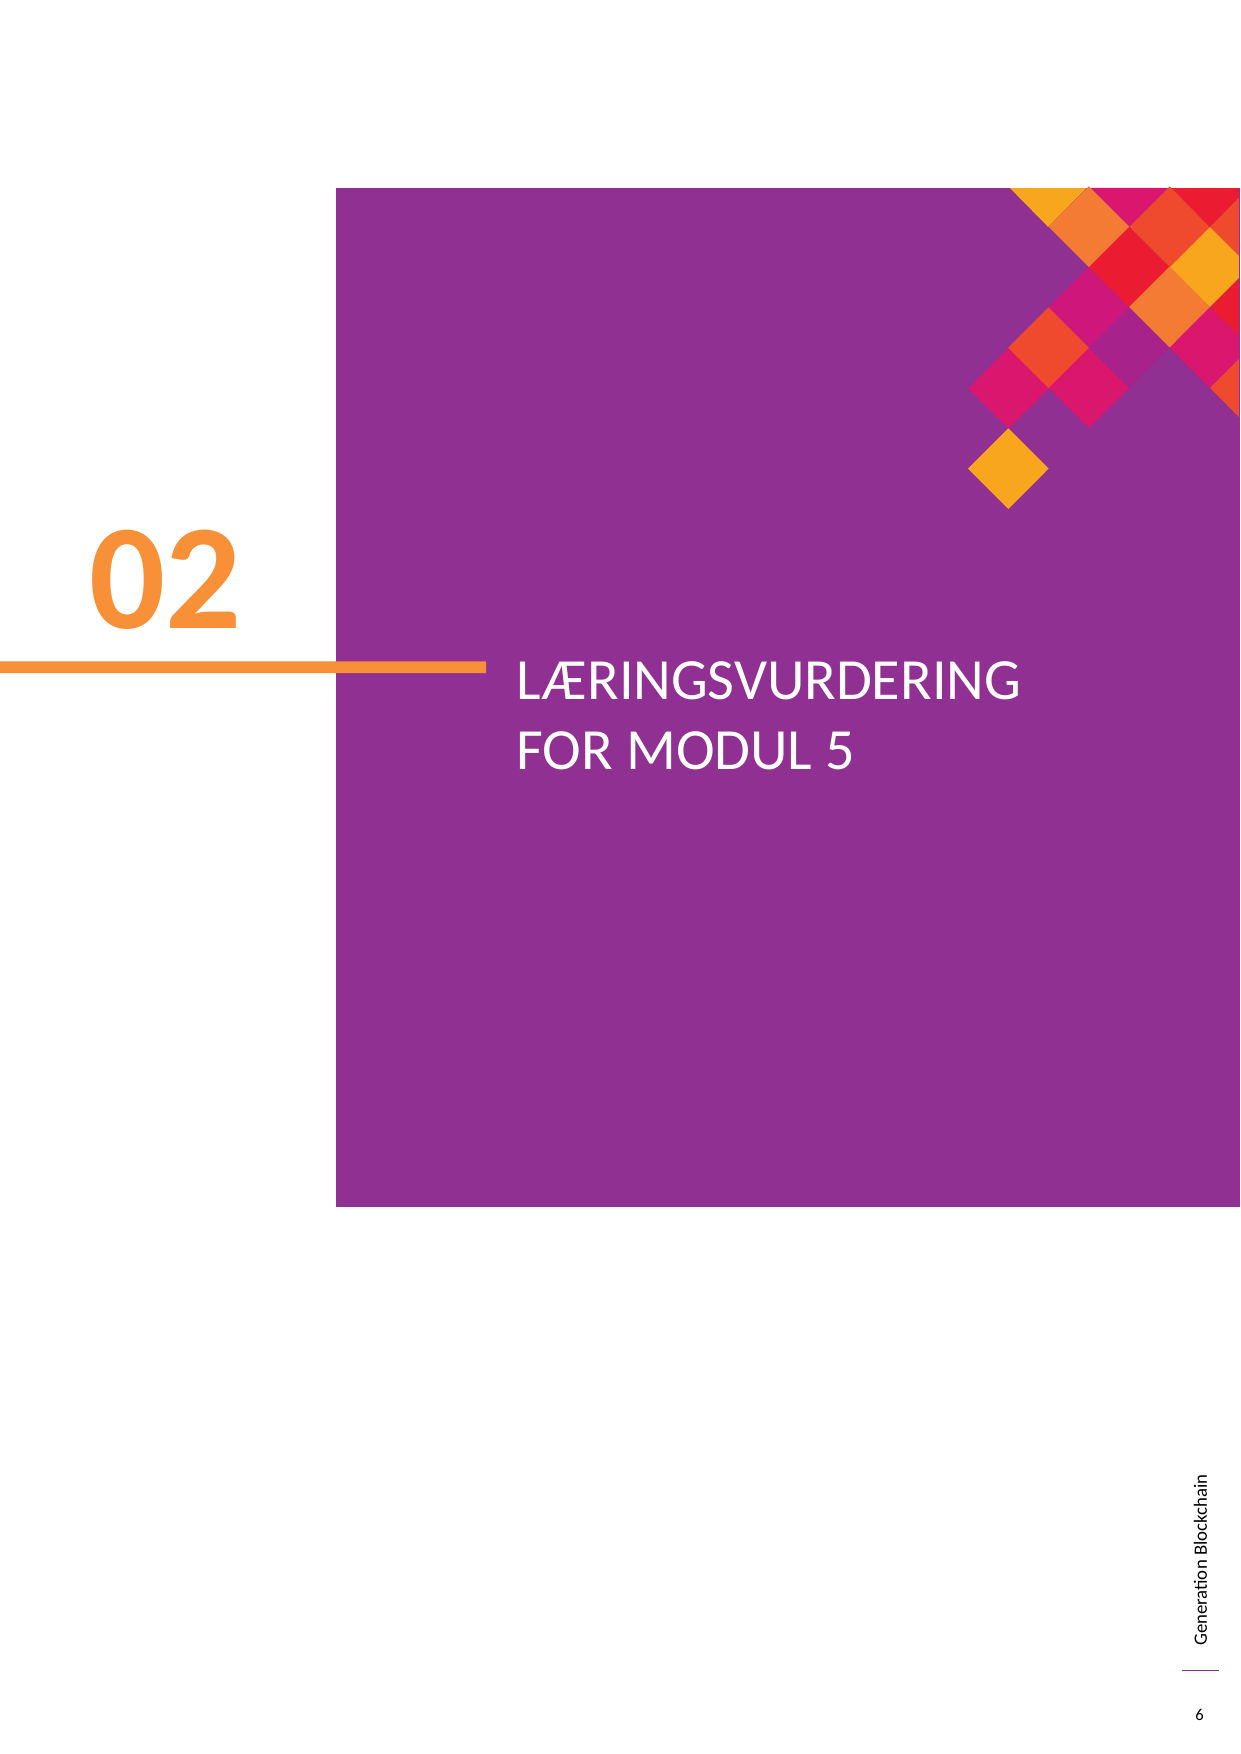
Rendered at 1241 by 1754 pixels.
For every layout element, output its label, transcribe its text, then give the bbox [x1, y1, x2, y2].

list LÆRINGSVURDERING FOR MODUL 5 [501, 634, 1074, 813]
list 02 [74, 471, 375, 727]
slide_number 6 [1170, 1692, 1229, 1736]
